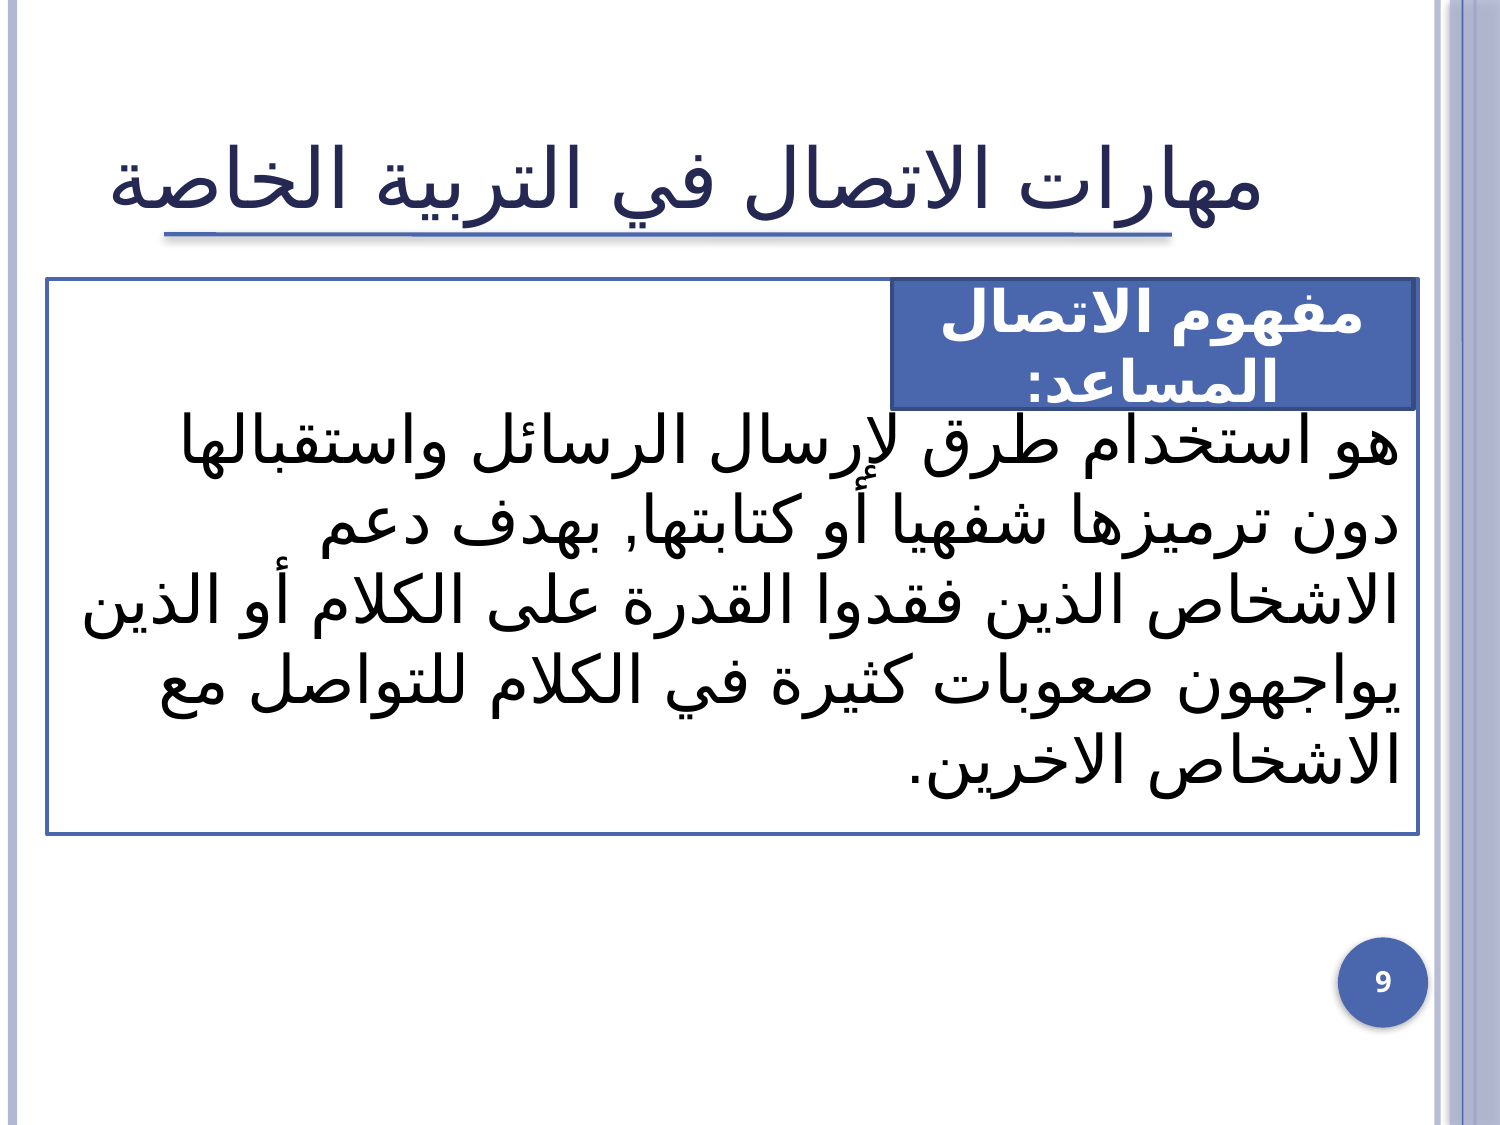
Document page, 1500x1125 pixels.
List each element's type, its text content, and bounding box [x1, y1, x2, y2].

title مهارات الاتصال في التربية الخاصة [75, 45, 1300, 233]
slide_number 9 [1333, 940, 1434, 1026]
text_box هو استخدام طرق لإرسال الرسائل واستقبالها دون ترميزها شفهيا أو كتابتها, بهدف دعم الاشخاص الذين فقدوا القدرة على الكلام أو الذين يواجهون صعوبات كثيرة في الكلام للتواصل مع الاشخاص الاخرين. [45, 277, 1420, 836]
text_box مفهوم الاتصال المساعد: [890, 277, 1416, 411]
